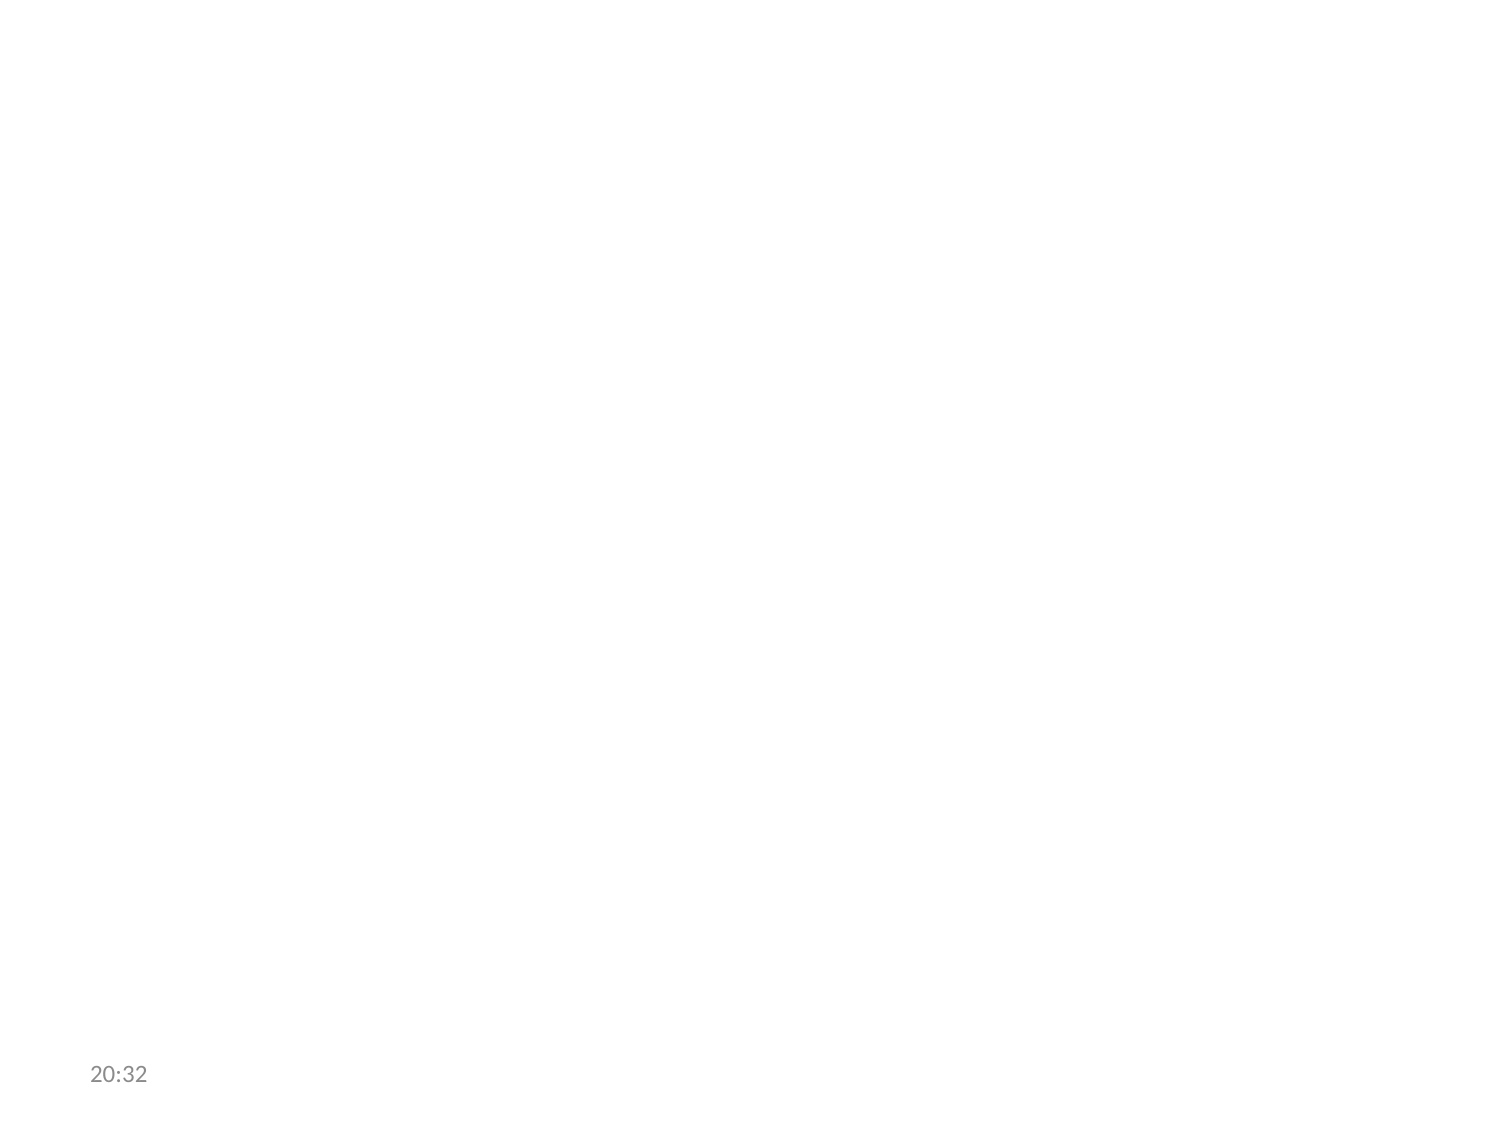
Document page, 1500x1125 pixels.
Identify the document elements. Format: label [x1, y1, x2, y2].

slide_number [75, 1042, 425, 1103]
